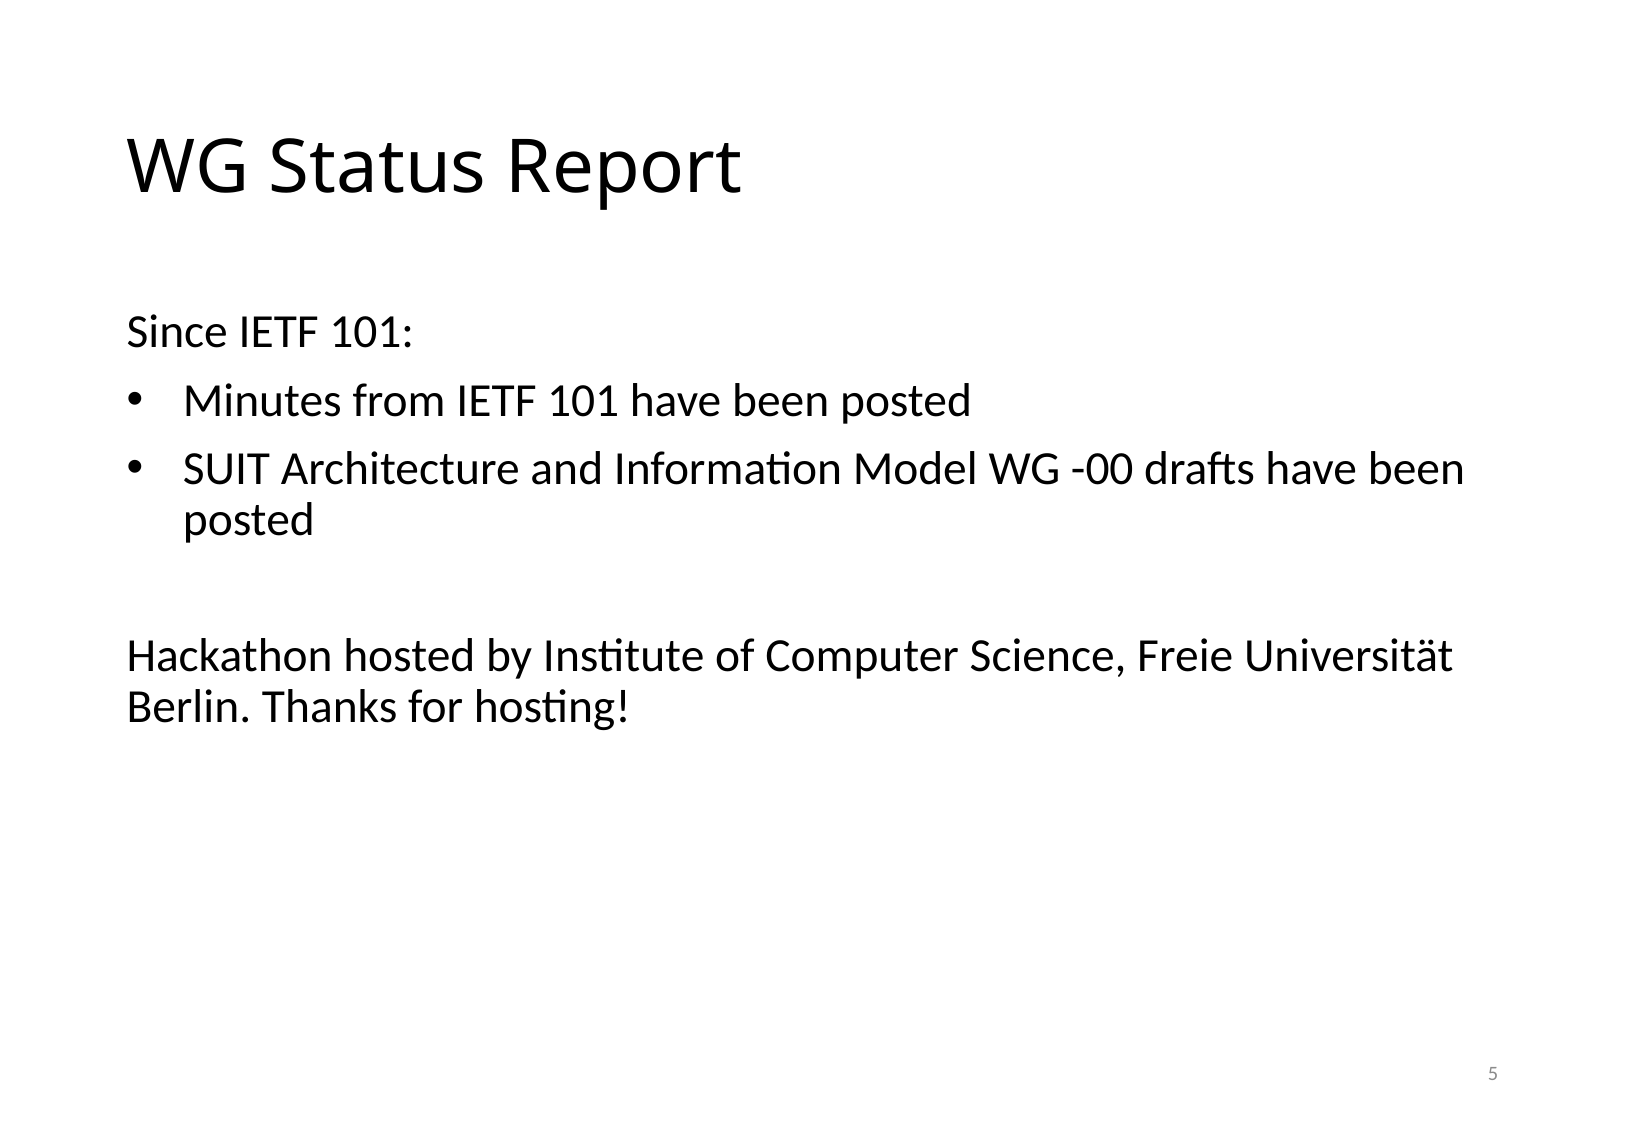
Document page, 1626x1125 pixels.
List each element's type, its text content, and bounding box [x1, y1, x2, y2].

list Since IETF 101: Minutes from IETF 101 have been posted SUIT Architecture and Information Model WG -00 drafts have been posted Hackathon hosted by Institute of Computer Science, Freie Universität Berlin. Thanks for hosting! [111, 299, 1514, 1014]
slide_number 5 [1147, 1042, 1514, 1103]
title WG Status Report [111, 59, 1514, 278]
